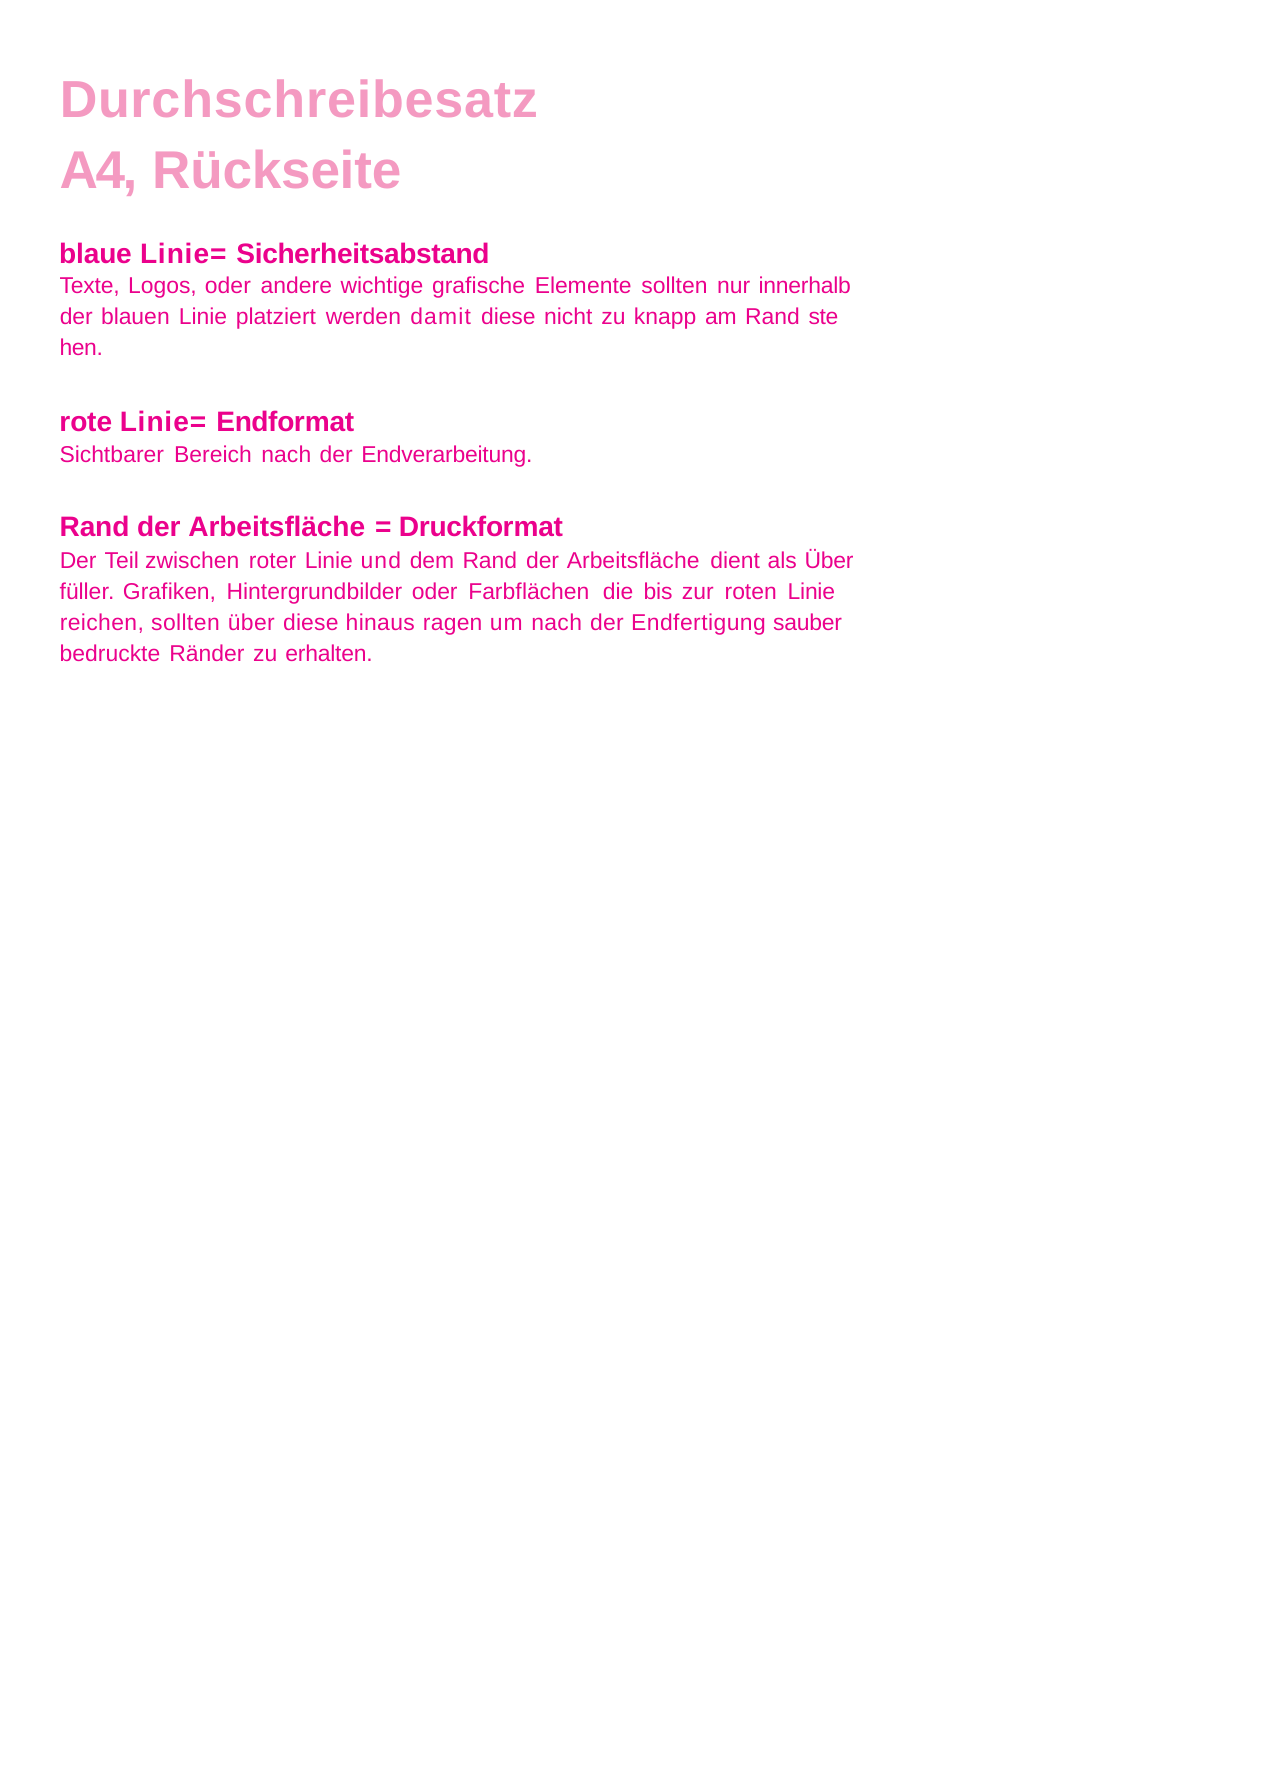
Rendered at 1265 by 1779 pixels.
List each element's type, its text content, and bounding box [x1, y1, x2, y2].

text_box blaue Linie= Sicherheitsabstand Texte, Logos, oder andere wichtige grafische Elemente sollten nur innerhalb der blauen Linie platziert werden damit diese nicht zu knapp am Rand ste­ hen. rote Linie= Endformat Sichtbarer Bereich nach der Endverarbeitung. Rand der Arbeitsfläche = Druckformat Der Teil zwischen roter Linie und dem Rand der Arbeitsfläche dient als Über­ füller. Grafiken, Hintergrundbilder oder Farbflächen die bis zur roten Linie reichen, sollten über diese hinaus ragen um nach der Endfertigung sauber bedruckte Ränder zu erhalten. [57, 230, 870, 666]
title Durchschreibesatz A4, Rückseite [57, 55, 548, 230]
